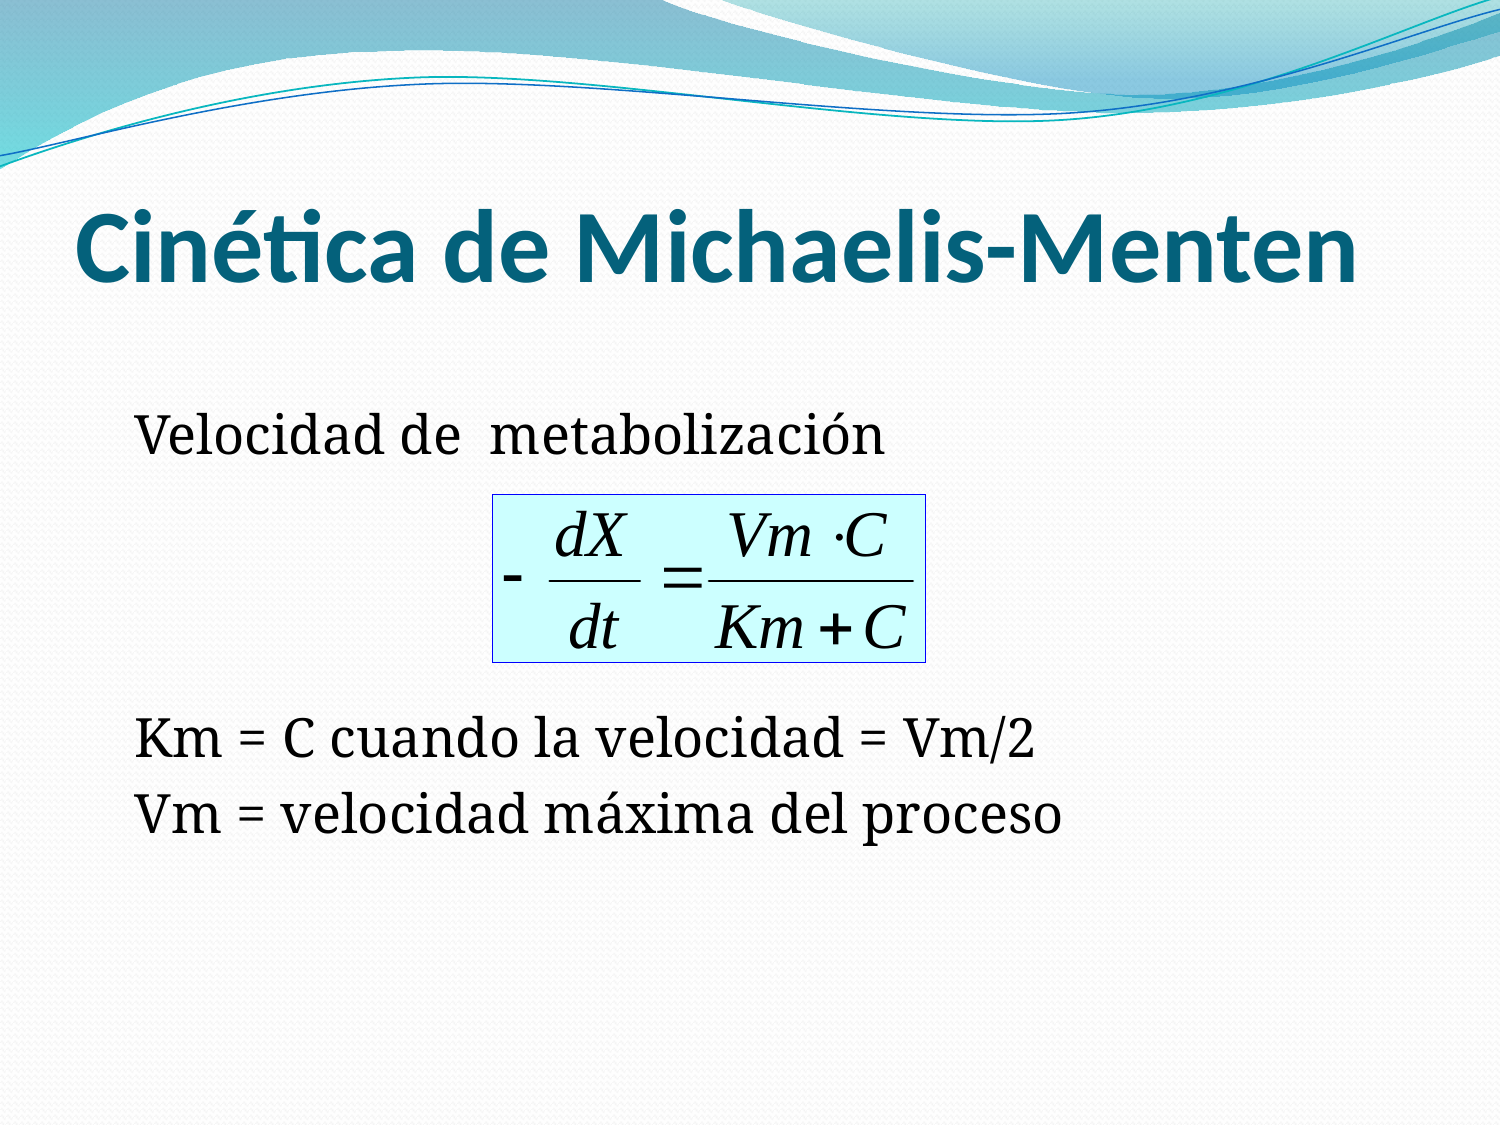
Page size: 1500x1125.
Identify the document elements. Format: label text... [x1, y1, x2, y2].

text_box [491, 494, 926, 663]
title Cinética de Michaelis-Menten [74, 115, 1426, 304]
list Velocidad de metabolización Km = C cuando la velocidad = Vm/2 Vm = velocidad máxima del proceso [74, 317, 1426, 1038]
title Amoxicilina [484, 495, 931, 676]
